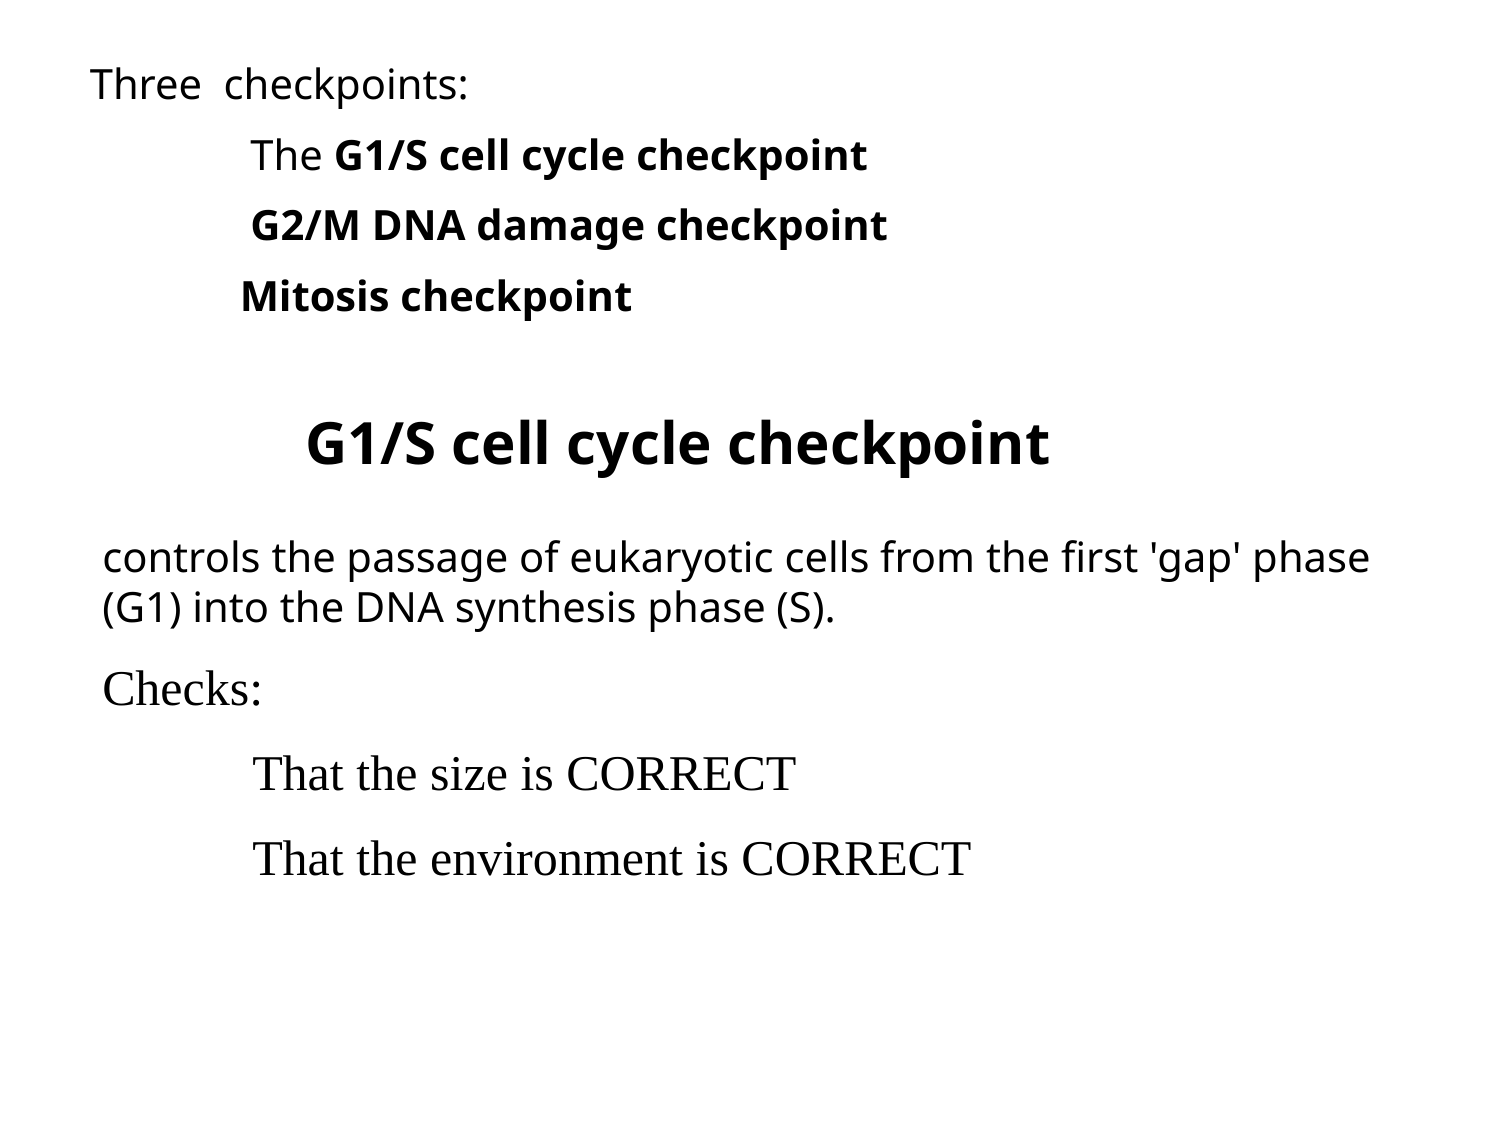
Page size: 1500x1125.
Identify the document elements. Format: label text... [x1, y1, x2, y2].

text_box Three checkpoints: The G1/S cell cycle checkpoint G2/M DNA damage checkpoint Mitosis checkpoint [74, 50, 1413, 328]
text_box G1/S cell cycle checkpoint [40, 348, 1316, 536]
text_box controls the passage of eukaryotic cells from the first 'gap' phase (G1) into the DNA synthesis phase (S). Checks: That the size is CORRECT That the environment is CORRECT [87, 522, 1463, 964]
